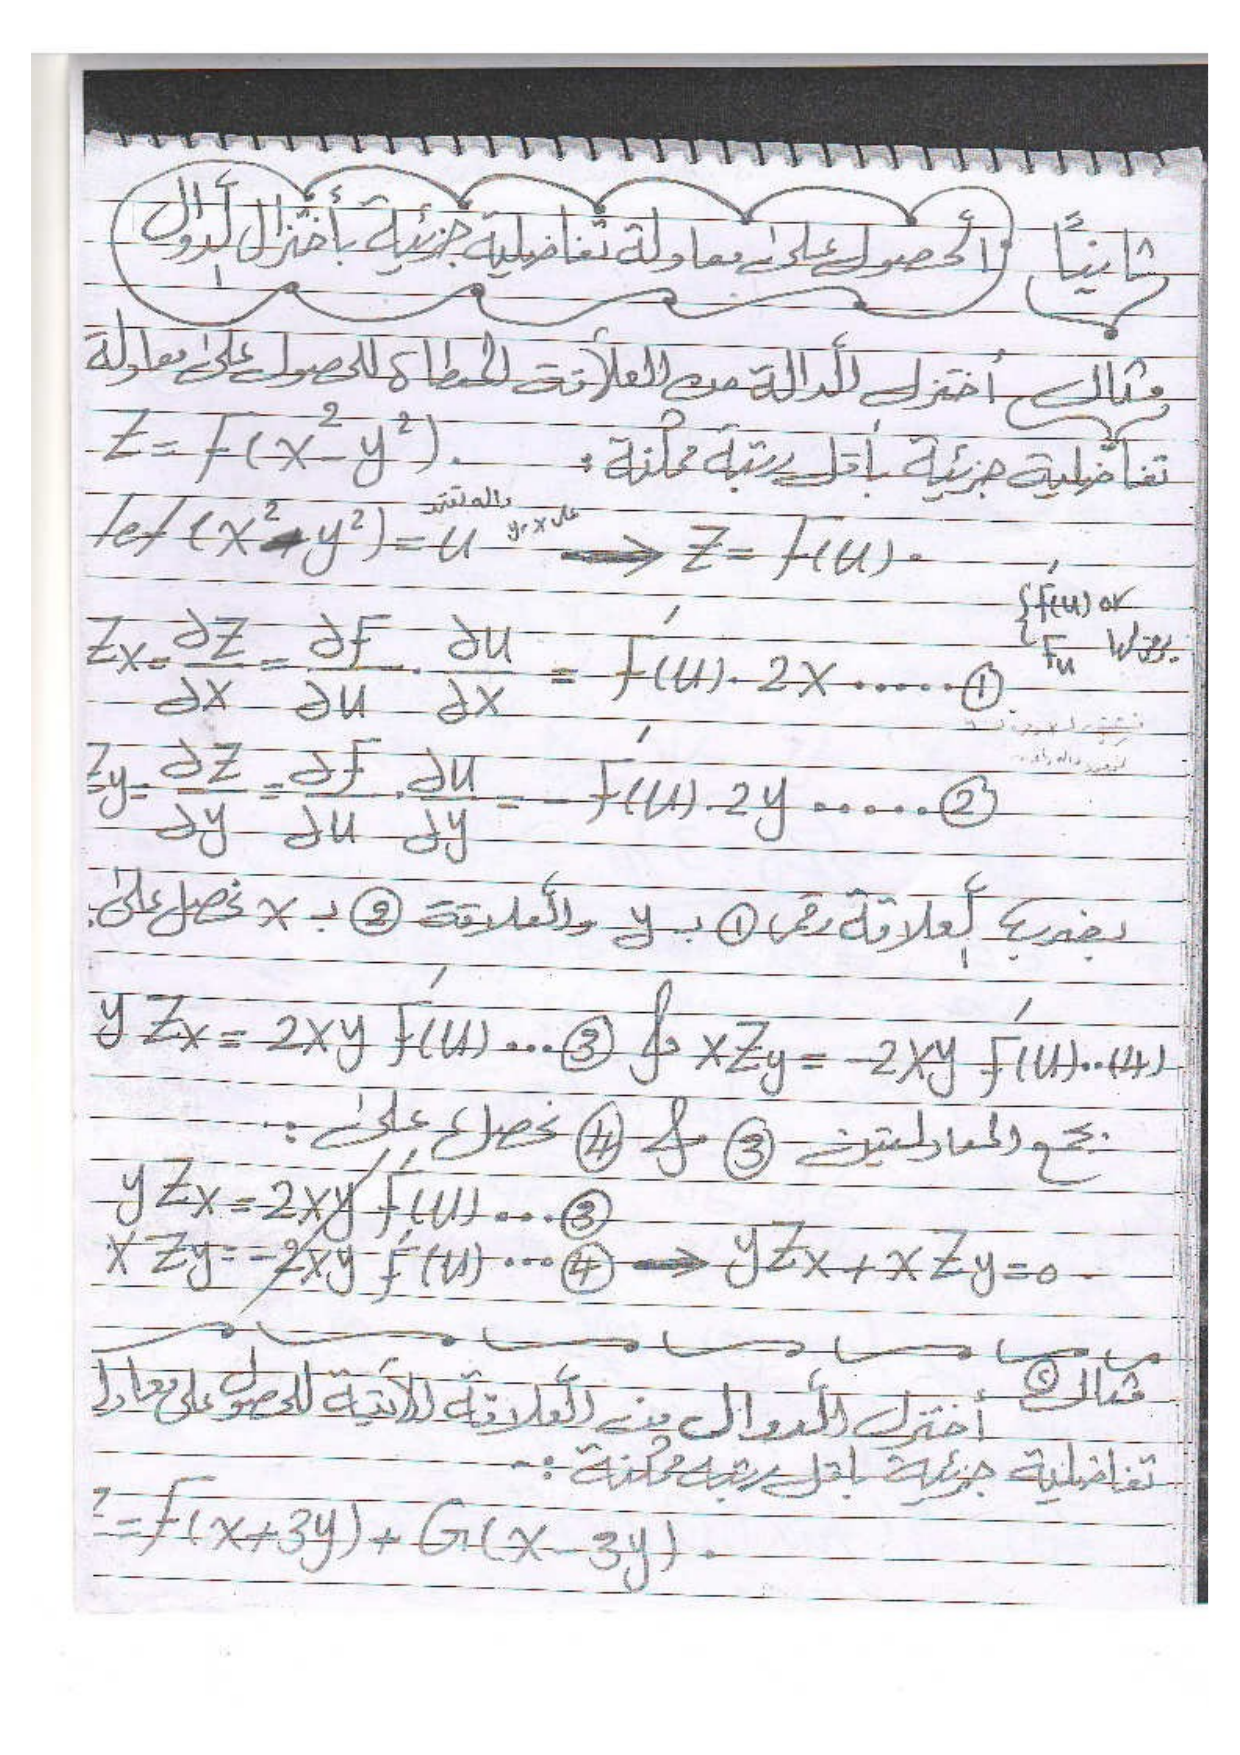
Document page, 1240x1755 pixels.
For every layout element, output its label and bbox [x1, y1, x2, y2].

text_box [31, 44, 1209, 1708]
